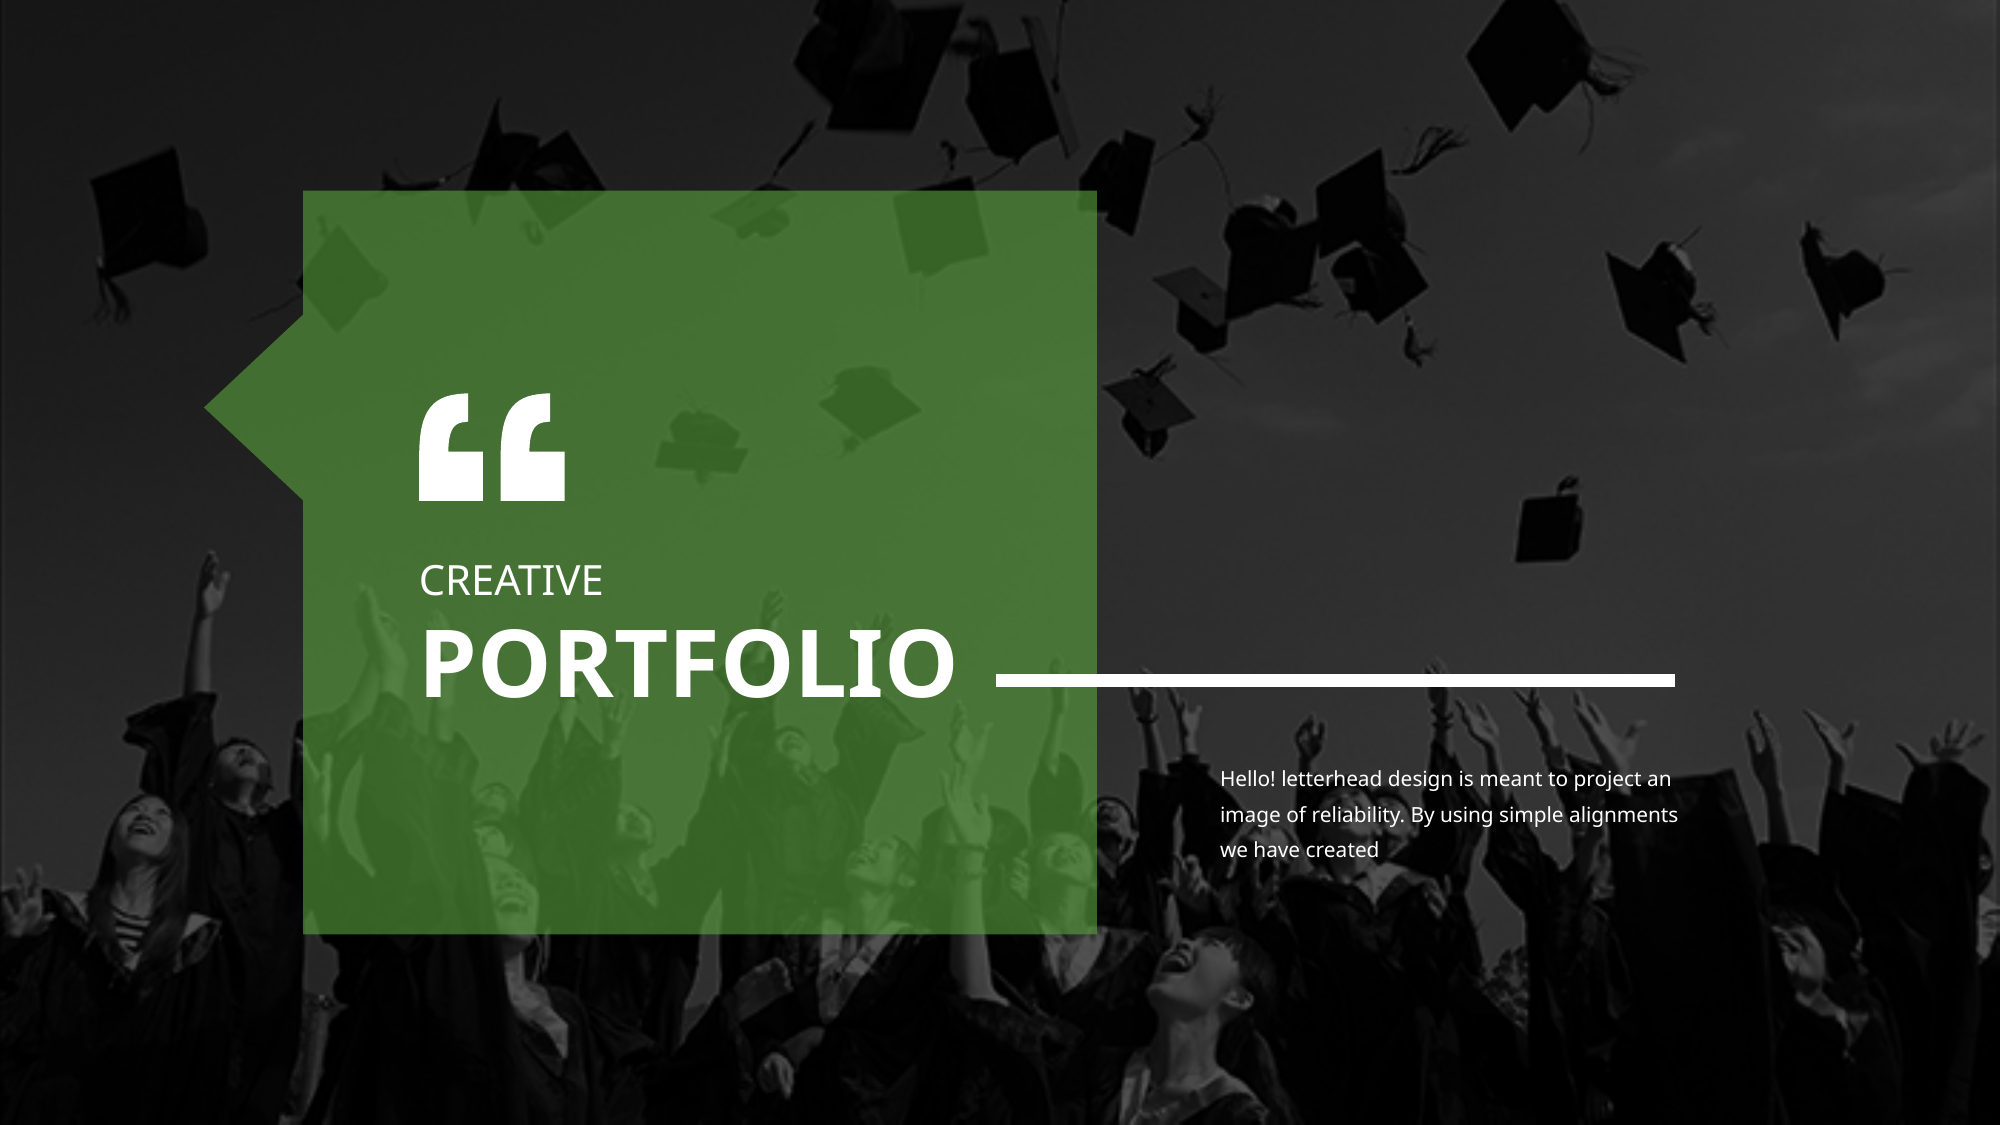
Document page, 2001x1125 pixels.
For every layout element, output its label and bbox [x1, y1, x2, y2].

picture [0, 0, 2000, 1125]
text_box [303, 190, 1697, 935]
